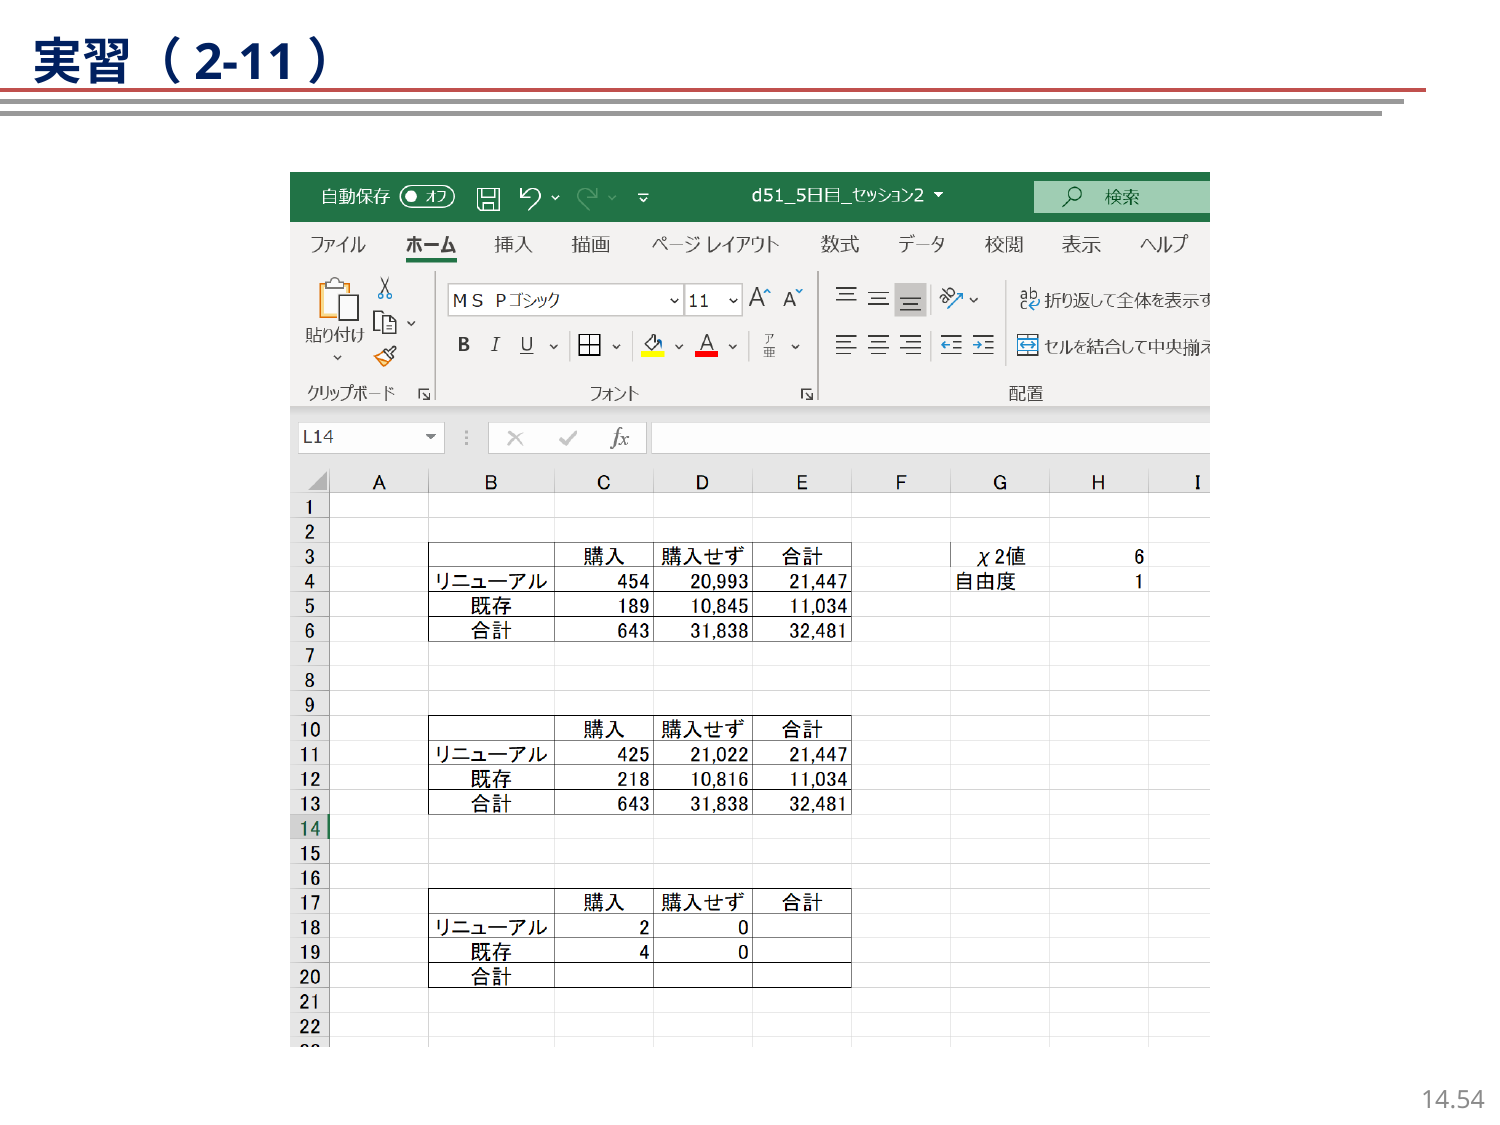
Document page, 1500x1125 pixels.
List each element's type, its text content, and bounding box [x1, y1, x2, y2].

slide_number 53 [1381, 1065, 1500, 1125]
picture [290, 172, 1210, 1048]
text_box 実習（2-11） [17, 21, 1459, 151]
